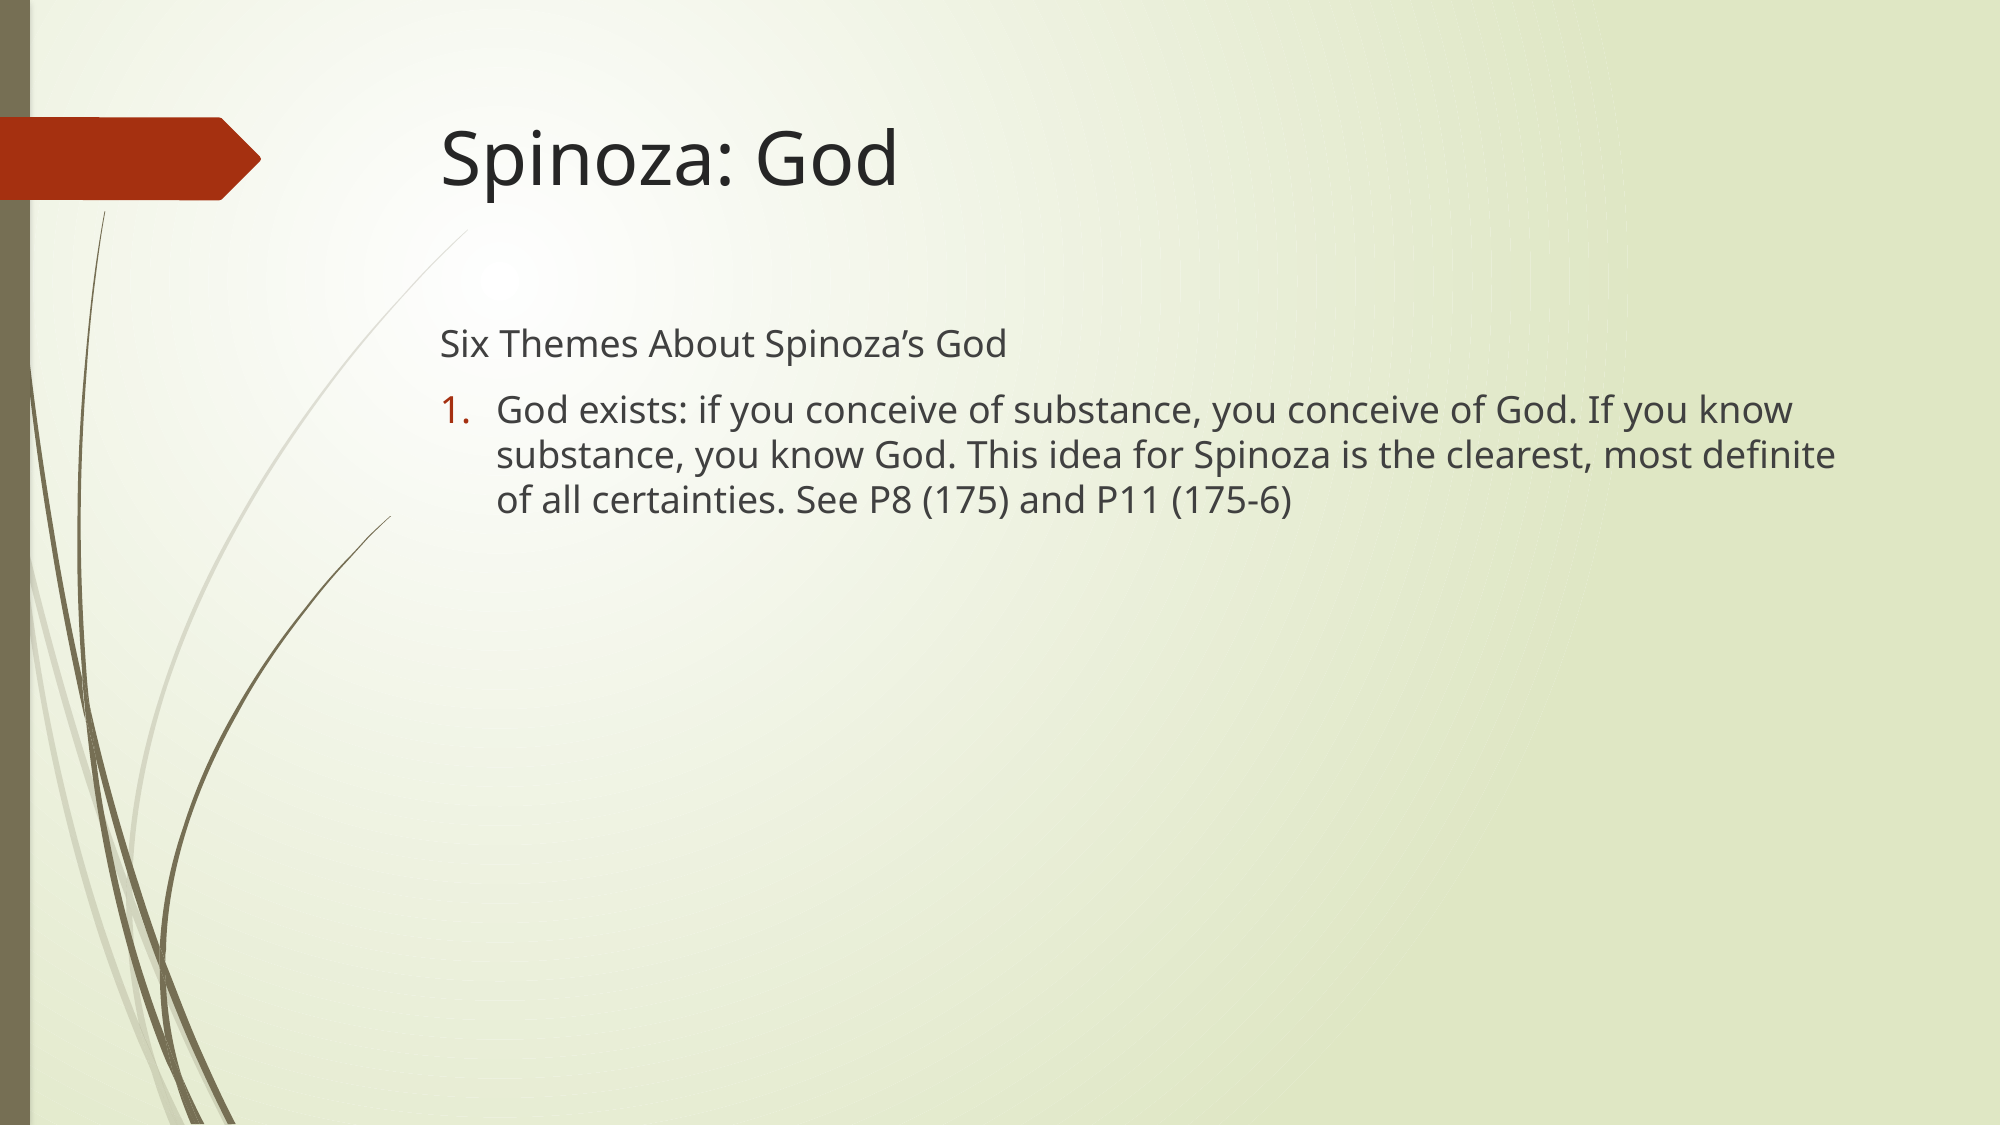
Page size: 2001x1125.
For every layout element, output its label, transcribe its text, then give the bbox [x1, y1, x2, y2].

title Spinoza: God [425, 102, 1888, 312]
list Six Themes About Spinoza’s God God exists: if you conceive of substance, you conceive of God. If you know substance, you know God. This idea for Spinoza is the clearest, most definite of all certainties. See P8 (175) and P11 (175-6) [424, 312, 1888, 1106]
